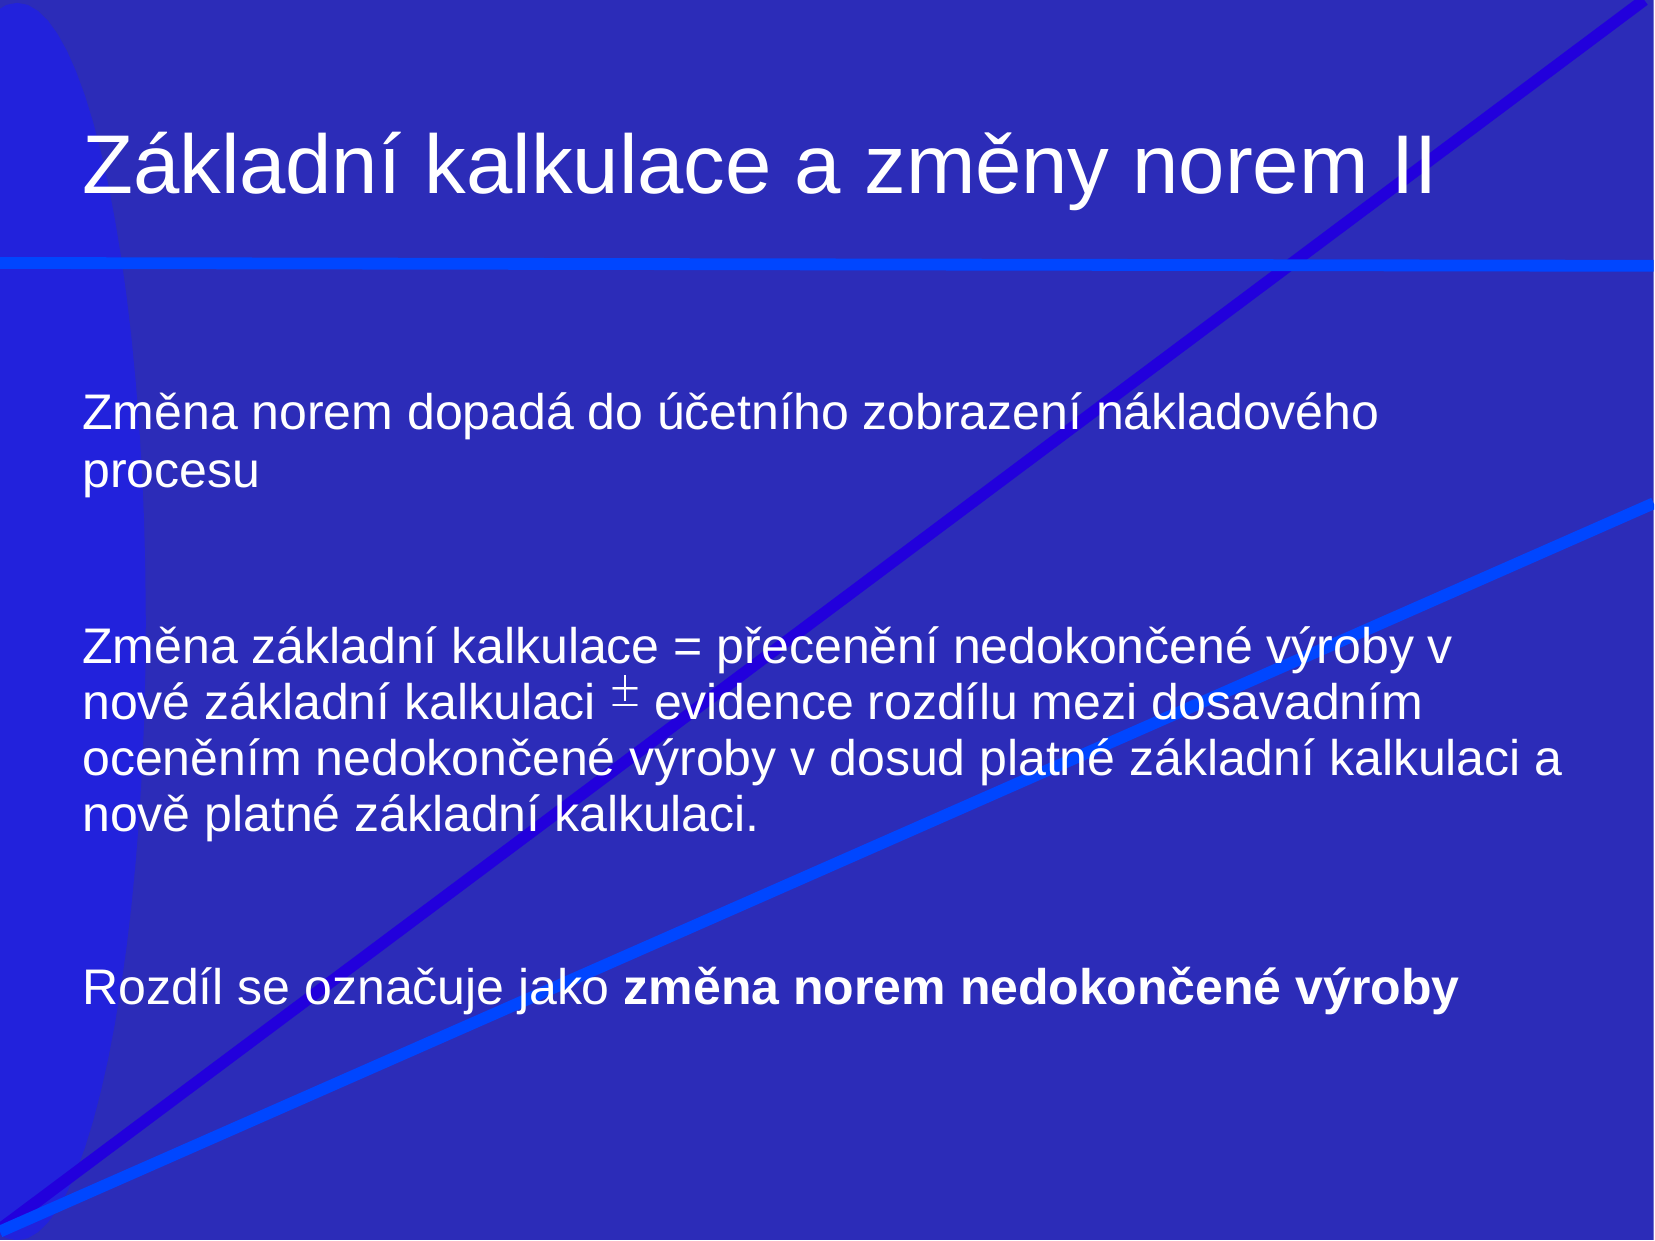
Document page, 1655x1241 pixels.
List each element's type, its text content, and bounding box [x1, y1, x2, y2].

title Základní kalkulace a změny norem II [80, 69, 1574, 318]
text_box Změna norem dopadá do účetního zobrazení nákladového procesu Změna základní kalkulace = přecenění nedokončené výroby v nové základní kalkulaci evidence rozdílu mezi dosavadním oceněním nedokončené výroby v dosud platné základní kalkulaci a nově platné základní kalkulaci. Rozdíl se označuje jako změna norem nedokončené výroby [80, 381, 1567, 1015]
